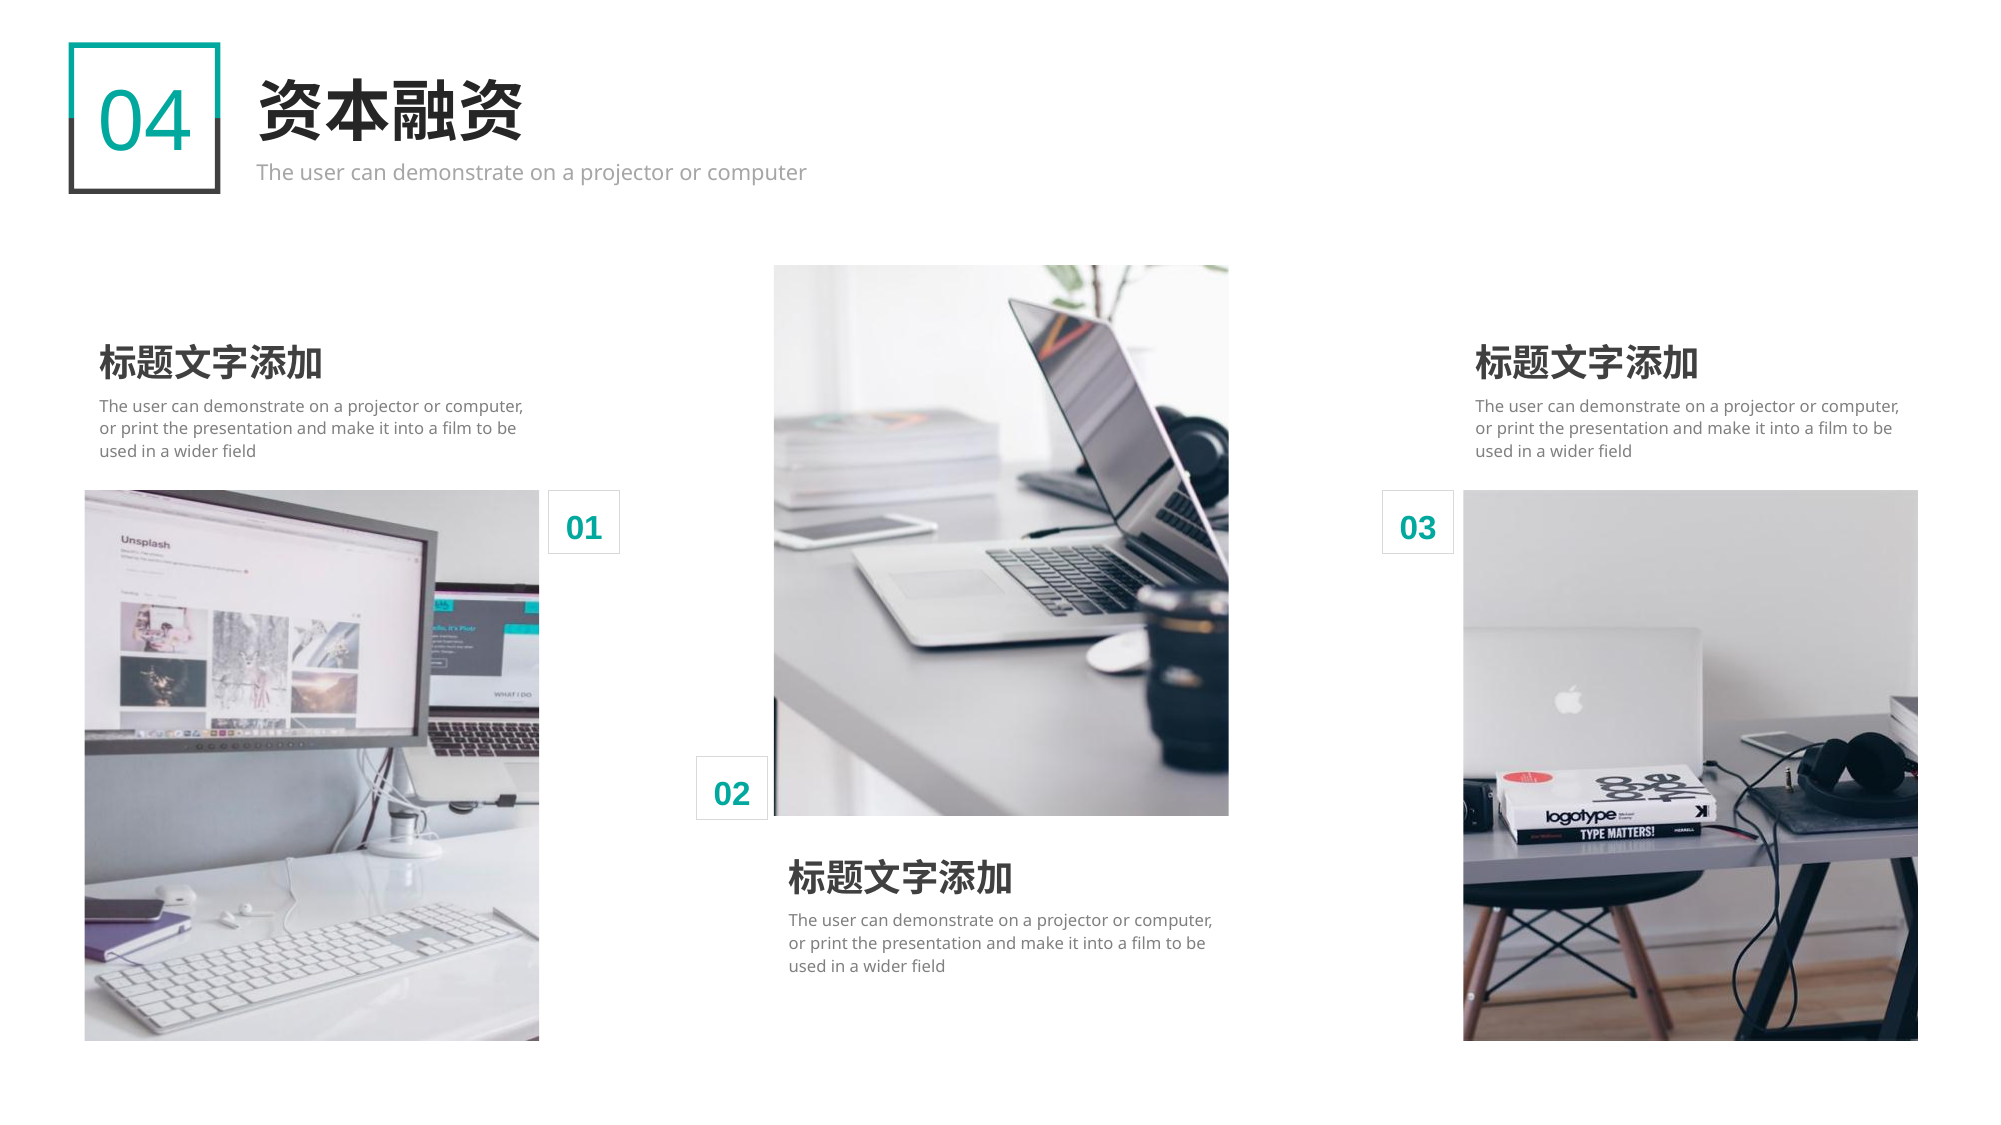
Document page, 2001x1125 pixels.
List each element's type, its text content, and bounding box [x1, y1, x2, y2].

text_box [68, 175, 221, 195]
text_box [696, 265, 1229, 985]
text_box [1382, 322, 1918, 1041]
text_box 04 [68, 60, 221, 175]
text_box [84, 322, 620, 1041]
text_box [68, 41, 221, 60]
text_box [241, 60, 941, 193]
